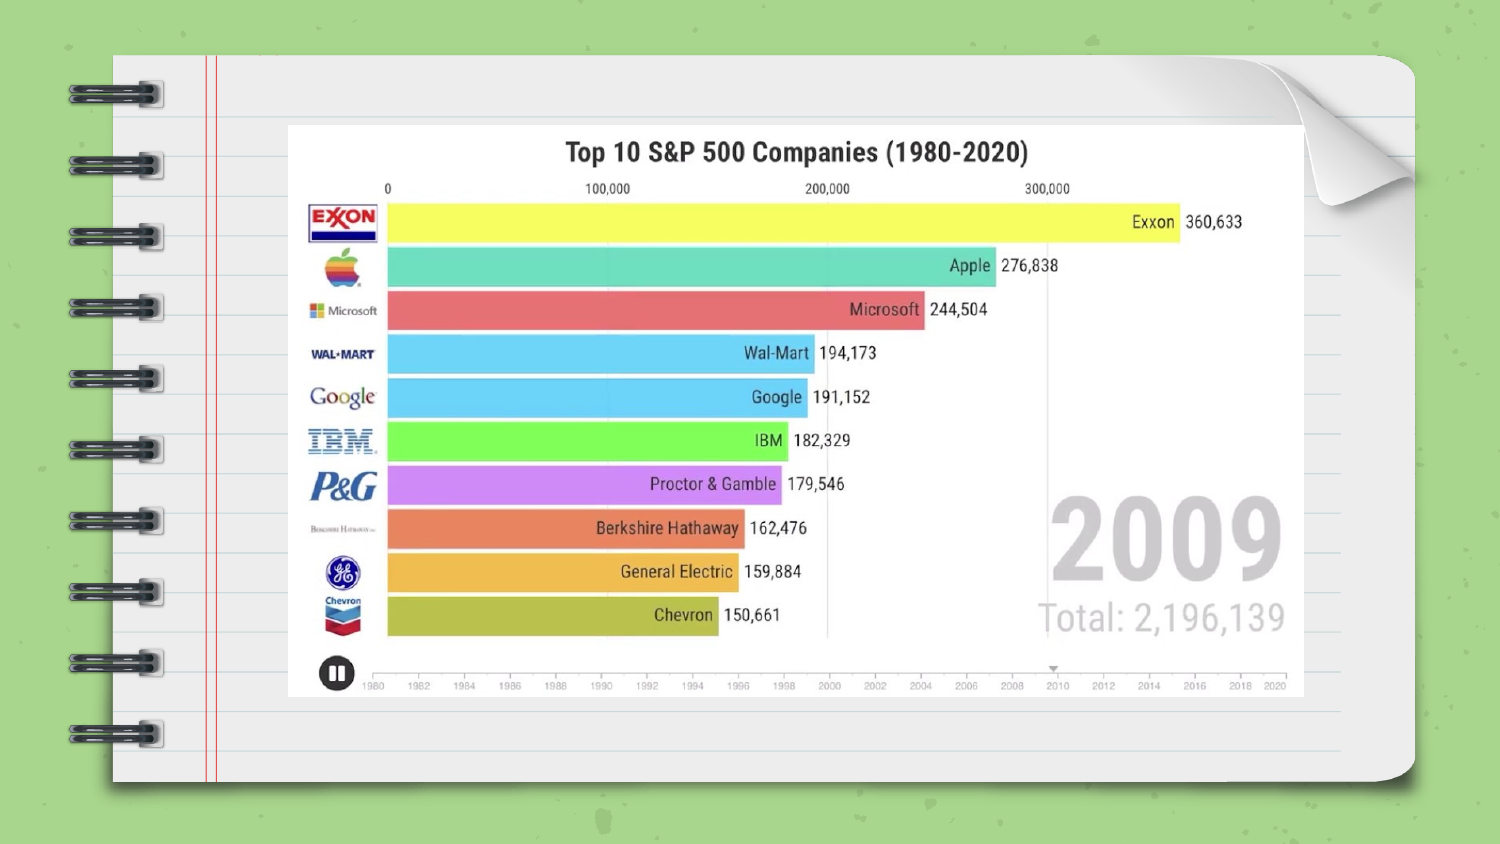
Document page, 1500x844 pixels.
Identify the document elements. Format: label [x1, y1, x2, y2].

picture [63, 22, 1437, 822]
